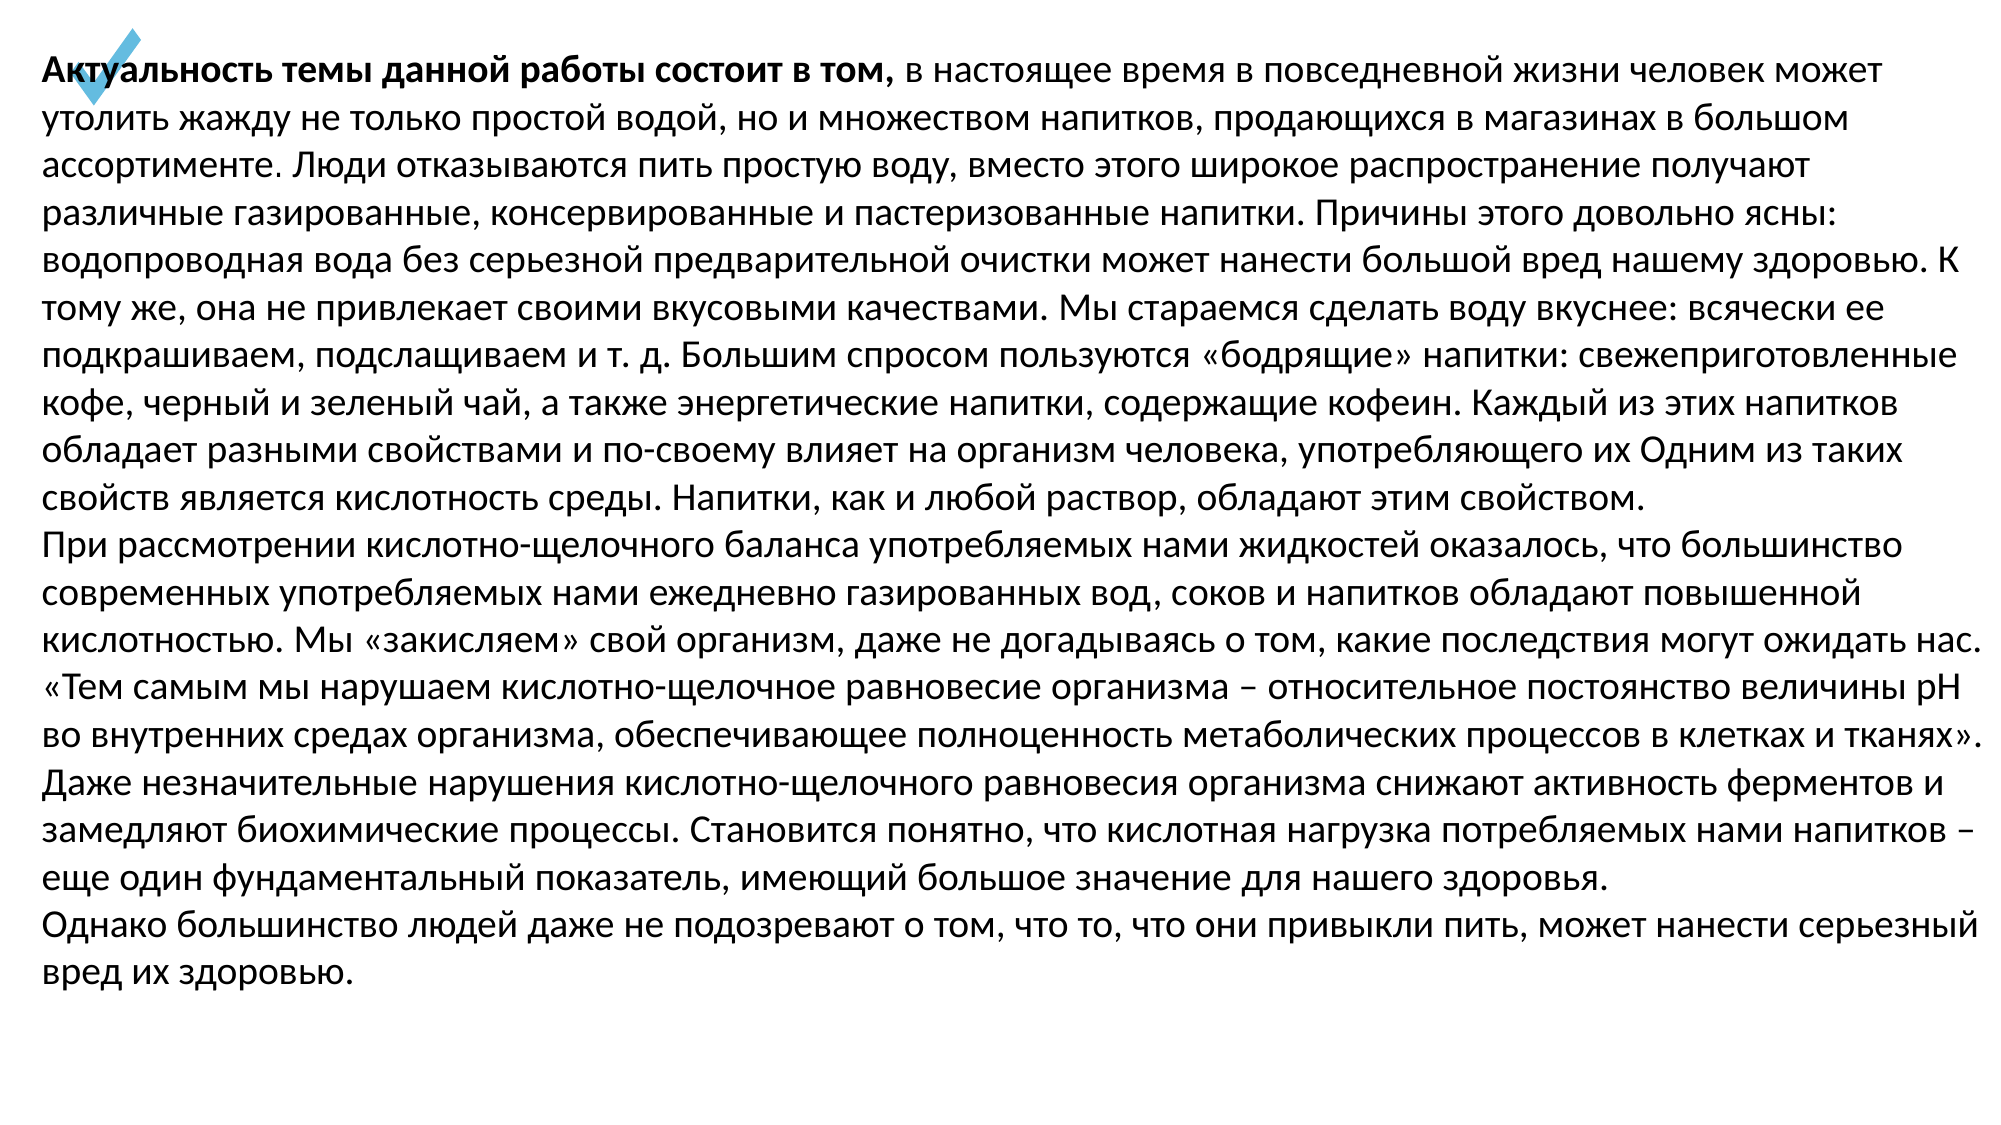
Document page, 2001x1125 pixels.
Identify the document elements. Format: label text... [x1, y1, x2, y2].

text_box Актуальность темы данной работы состоит в том, в настоящее время в повседневной жизни человек может утолить жажду не только простой водой, но и множеством напитков, продающихся в магазинах в большом ассортименте. Люди отказываются пить простую воду, вместо этого широкое распространение получают различные газированные, консервированные и пастеризованные напитки. Причины этого довольно ясны: водопроводная вода без серьезной предварительной очистки может нанести большой вред нашему здоровью. К тому же, она не привлекает своими вкусовыми качествами. Мы стараемся сделать воду вкуснее: всячески ее подкрашиваем, подслащиваем и т. д. Большим спросом пользуются «бодрящие» напитки: свежеприготовленные кофе, черный и зеленый чай, а также энергетические напитки, содержащие кофеин. Каждый из этих напитков обладает разными свойствами и по-своему влияет на организм человека, употребляющего их Одним из таких свойств является кислотность среды. Напитки, как и любой раствор, обладают этим свойством. При рассмотрении кислотно-щелочного баланса употребляемых нами жидкостей оказалось, что большинство современных употребляемых нами ежедневно газированных вод, соков и напитков обладают повышенной кислотностью. Мы «закисляем» свой организм, даже не догадываясь о том, какие последствия могут ожидать нас. «Тем самым мы нарушаем кислотно-щелочное равновесие организма – относительное постоянство величины pH во внутренних средах организма, обеспечивающее полноценность метаболических процессов в клетках и тканях». Даже незначительные нарушения кислотно-щелочного равновесия организма снижают активность ферментов и замедляют биохимические процессы. Становится понятно, что кислотная нагрузка потребляемых нами напитков – еще один фундаментальный показатель, имеющий большое значение для нашего здоровья. Однако большинство людей даже не подозревают о том, что то, что они привыкли пить, может нанести серьезный вред их здоровью. [26, 35, 2000, 1051]
text_box [126, 26, 139, 35]
